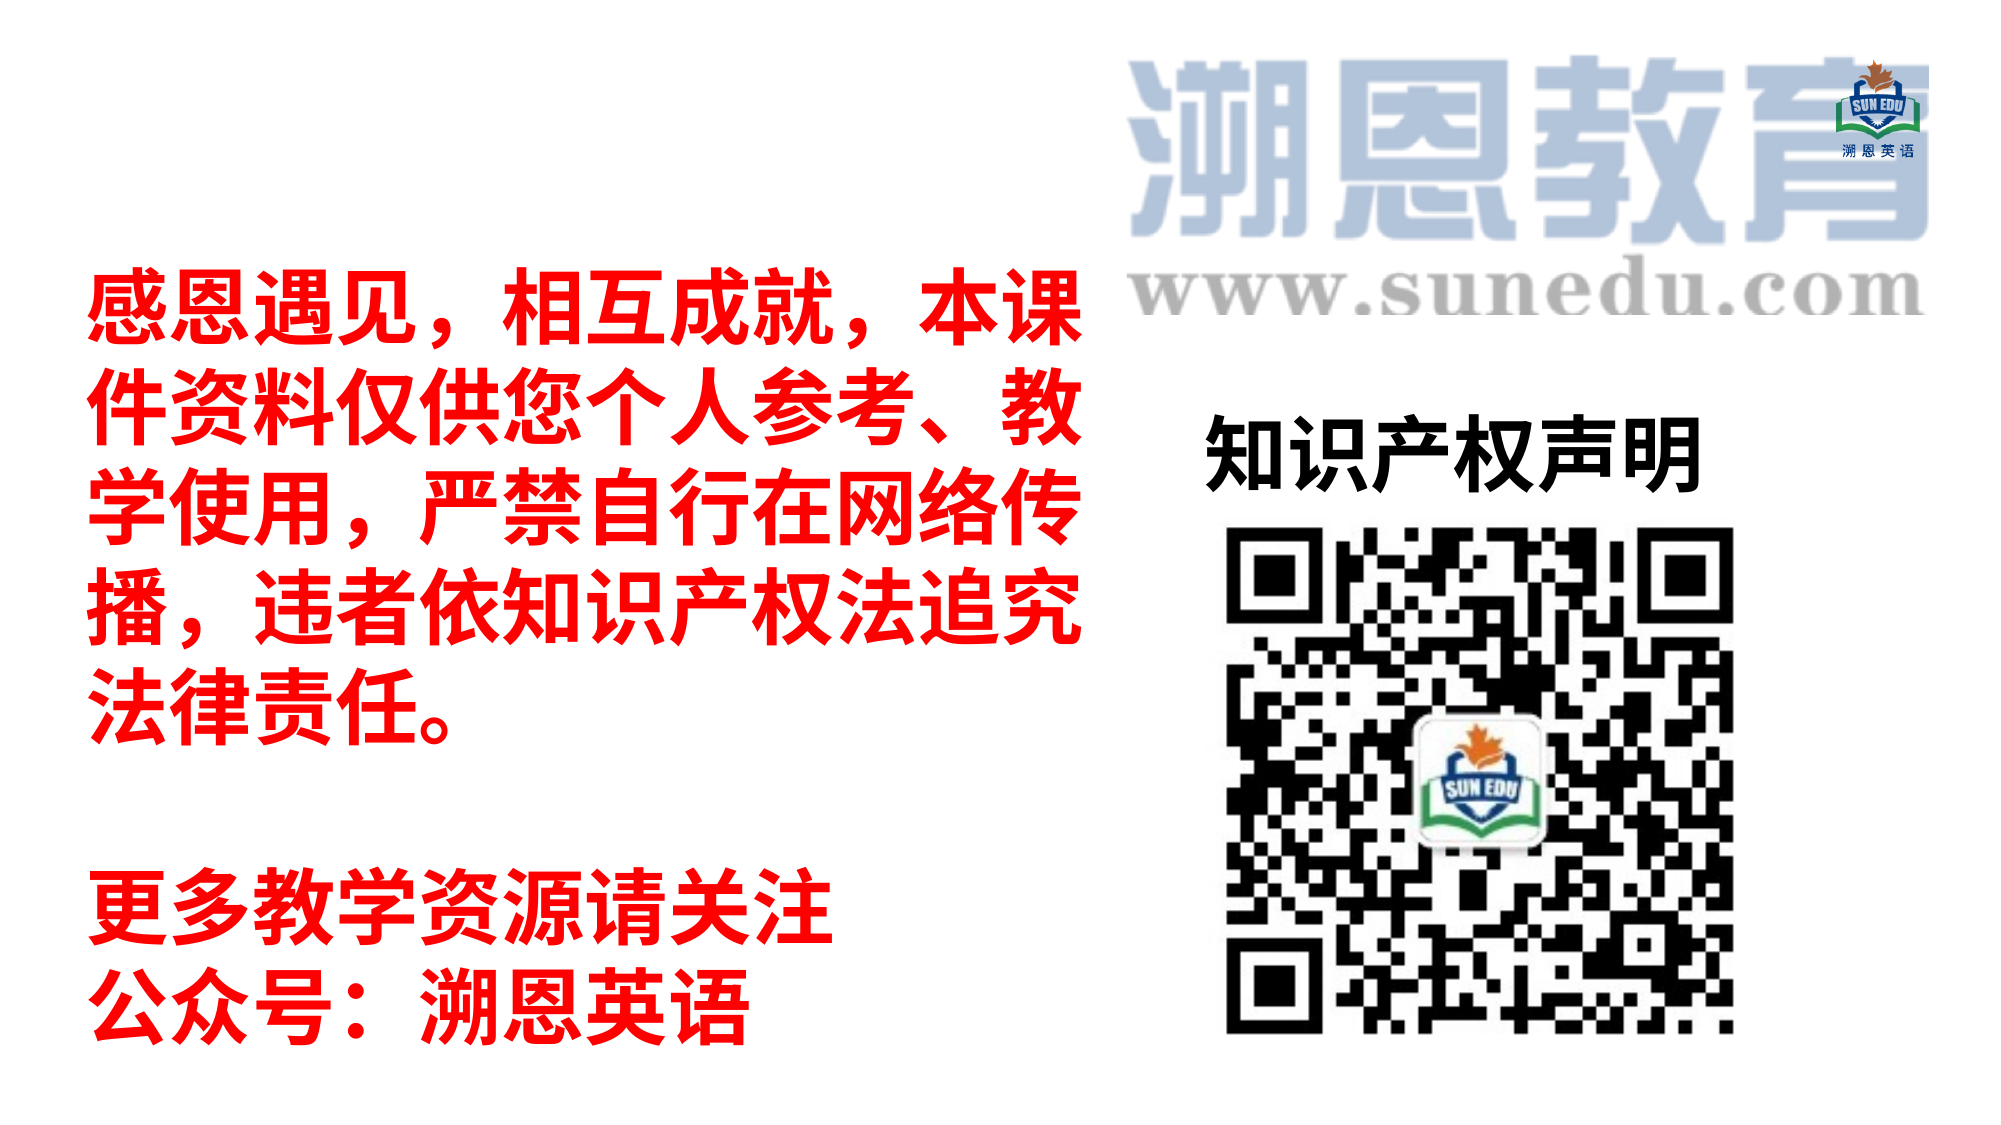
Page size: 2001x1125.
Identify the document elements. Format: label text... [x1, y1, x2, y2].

text_box 知识产权声明 [1189, 394, 1781, 510]
picture [1124, 53, 1930, 315]
text_box 感恩遇见，相互成就，本课件资料仅供您个人参考、教学使用，严禁自行在网络传播，违者依知识产权法追究法律责任。 更多教学资源请关注 公众号：溯恩英语 [70, 247, 1144, 1063]
picture [1202, 503, 1768, 1071]
